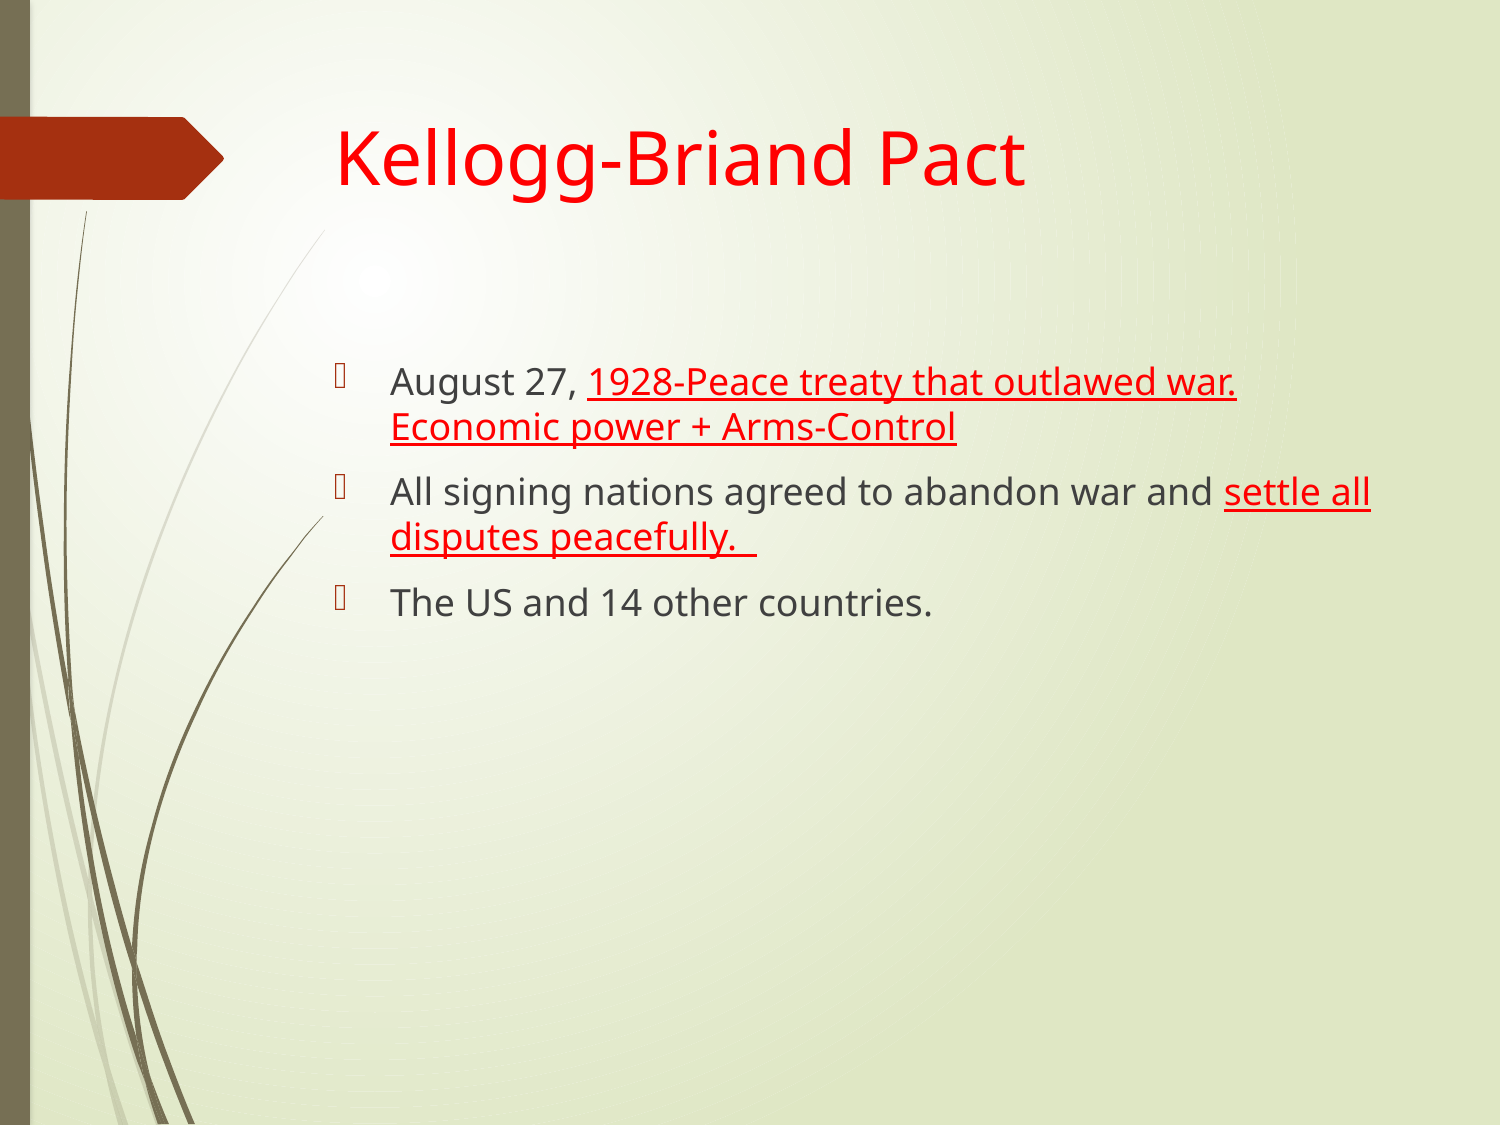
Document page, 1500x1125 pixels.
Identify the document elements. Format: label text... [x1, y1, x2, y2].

title Kellogg-Briand Pact [319, 102, 1400, 313]
list August 27, 1928-Peace treaty that outlawed war. Economic power + Arms-Control All signing nations agreed to abandon war and settle all disputes peacefully. The US and 14 other countries. [318, 350, 1400, 970]
